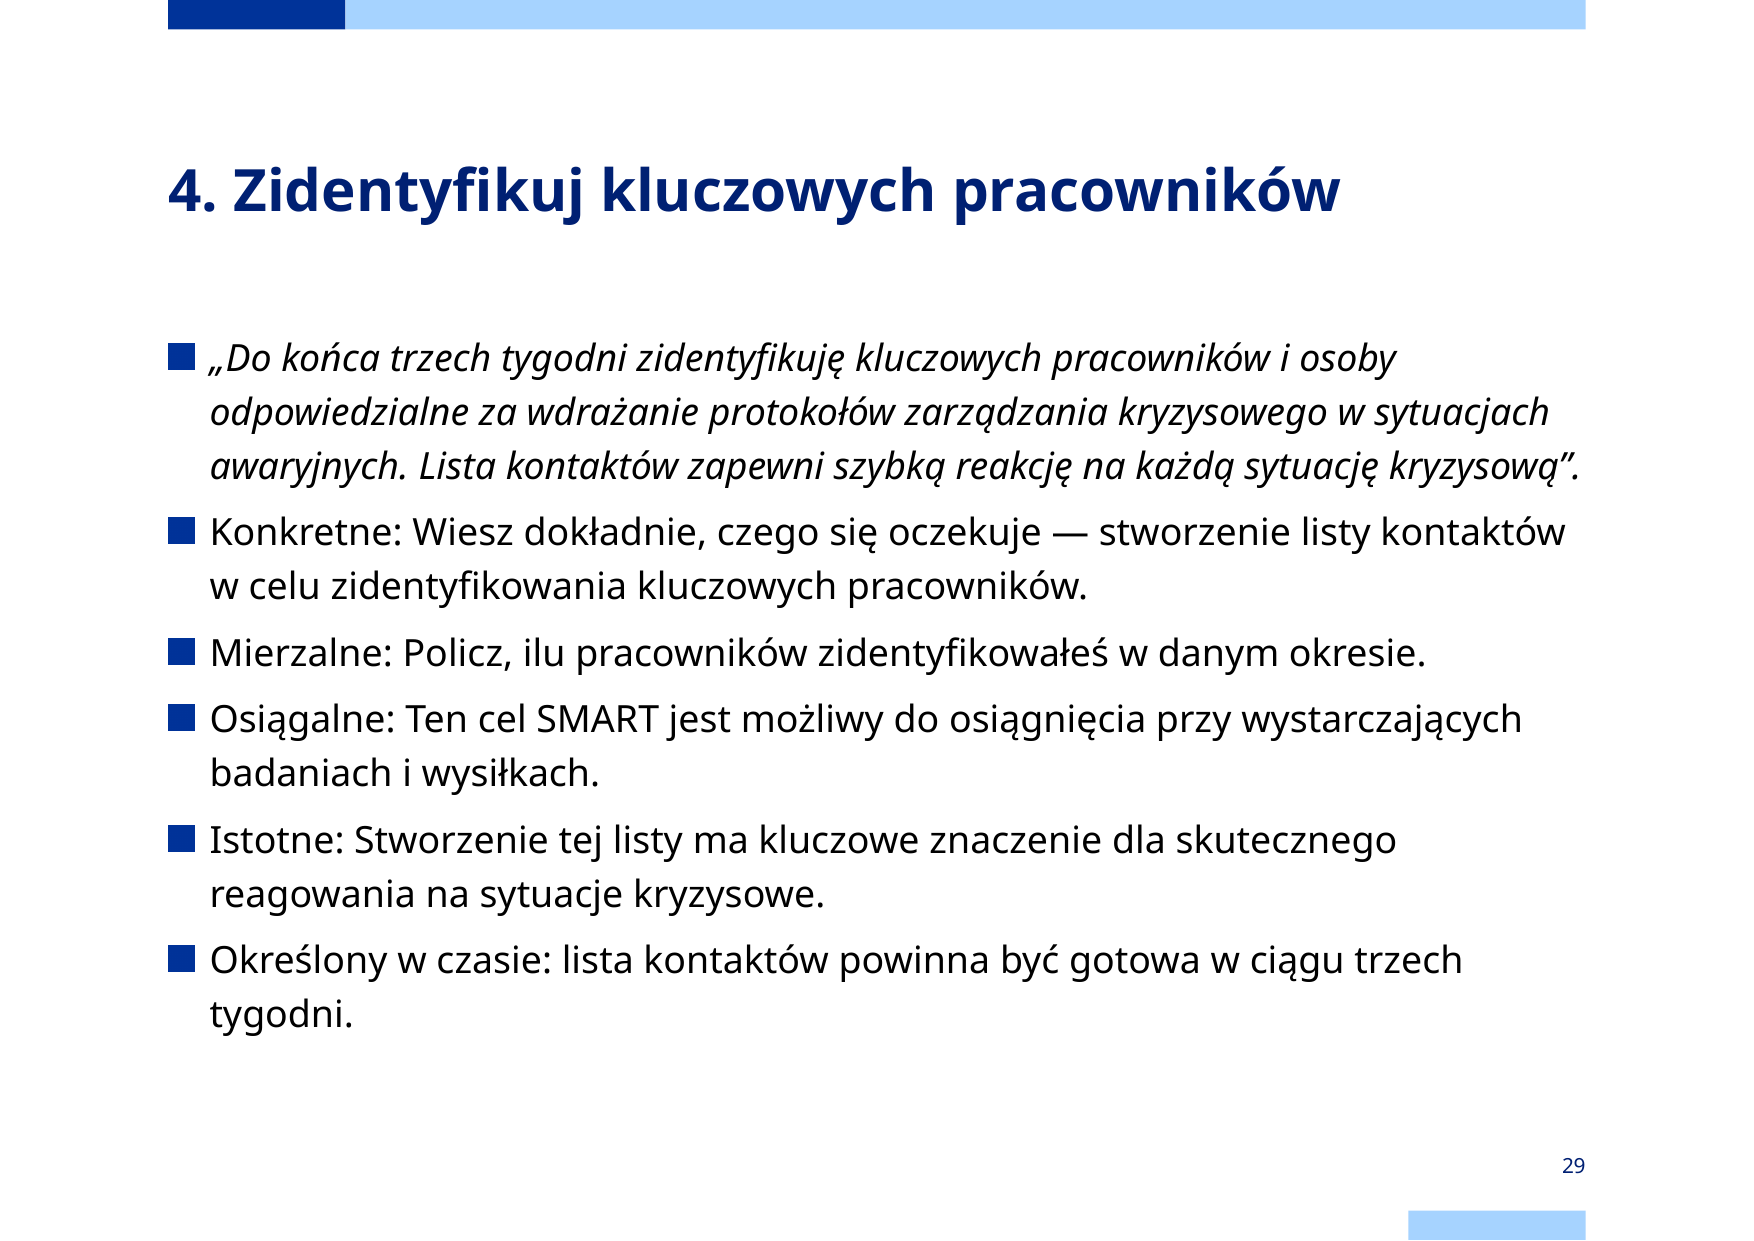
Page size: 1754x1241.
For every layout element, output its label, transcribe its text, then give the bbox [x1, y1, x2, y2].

title 4. Zidentyfikuj kluczowych pracowników [168, 147, 1586, 324]
list „Do końca trzech tygodni zidentyfikuję kluczowych pracowników i osoby odpowiedzialne za wdrażanie protokołów zarządzania kryzysowego w sytuacjach awaryjnych. Lista kontaktów zapewni szybką reakcję na każdą sytuację kryzysową”. Konkretne: Wiesz dokładnie, czego się oczekuje — stworzenie listy kontaktów w celu zidentyfikowania kluczowych pracowników. Mierzalne: Policz, ilu pracowników zidentyfikowałeś w danym okresie. Osiągalne: Ten cel SMART jest możliwy do osiągnięcia przy wystarczających badaniach i wysiłkach. Istotne: Stworzenie tej listy ma kluczowe znaczenie dla skutecznego reagowania na sytuacje kryzysowe. Określony w czasie: lista kontaktów powinna być gotowa w ciągu trzech tygodni. [168, 324, 1586, 1093]
picture [168, 945, 195, 972]
slide_number 29 [1408, 1151, 1586, 1182]
picture [168, 638, 195, 665]
picture [168, 825, 195, 852]
picture [168, 517, 195, 544]
picture [168, 704, 195, 731]
picture [168, 343, 195, 370]
